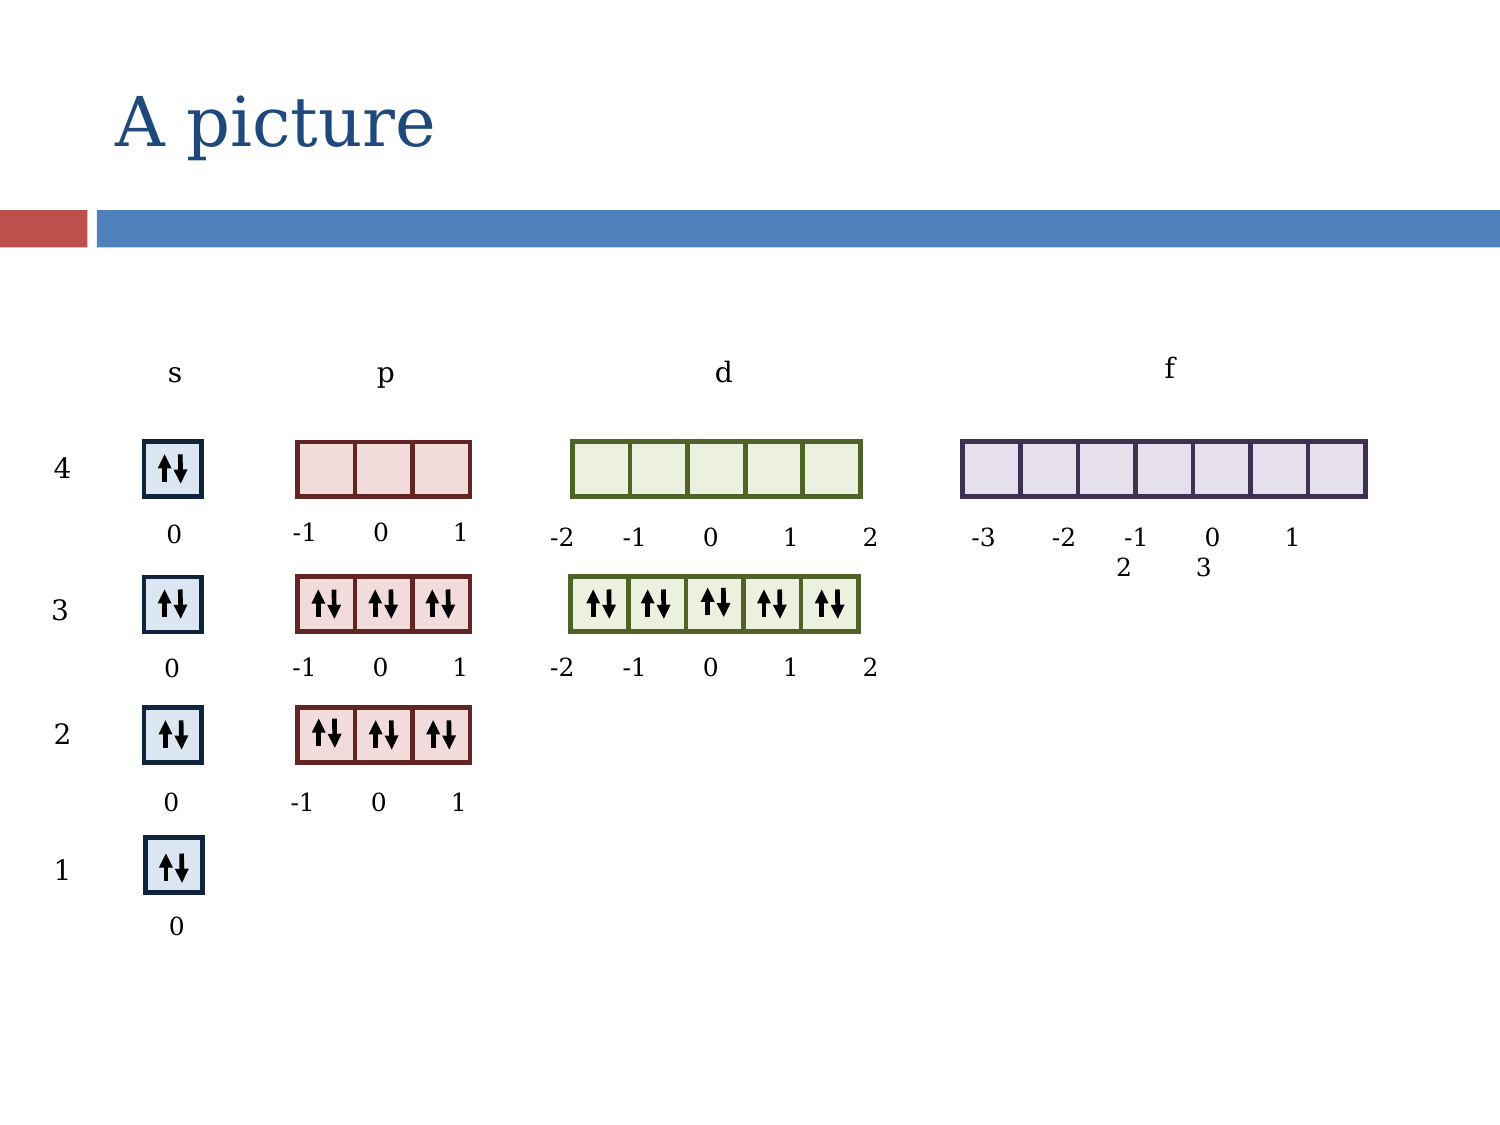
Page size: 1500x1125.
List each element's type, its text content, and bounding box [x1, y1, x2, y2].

text_box [144, 837, 204, 894]
text_box [143, 440, 202, 497]
text_box d [700, 347, 744, 396]
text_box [297, 576, 470, 632]
text_box 3 [36, 584, 80, 633]
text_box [962, 441, 1366, 497]
text_box -1 0 1 [171, 509, 591, 555]
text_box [432, 589, 449, 619]
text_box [570, 576, 859, 632]
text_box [572, 441, 861, 497]
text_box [375, 589, 392, 619]
text_box f [1149, 343, 1193, 392]
text_box s [153, 347, 197, 396]
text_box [821, 589, 838, 619]
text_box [763, 589, 781, 619]
text_box 0 [0, 510, 384, 556]
text_box p [362, 347, 406, 396]
text_box -2 -1 0 1 2 [505, 644, 924, 690]
text_box [143, 706, 202, 763]
text_box -2 -1 0 1 2 [505, 514, 924, 559]
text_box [707, 587, 724, 617]
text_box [297, 707, 470, 763]
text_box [164, 454, 181, 484]
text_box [433, 720, 450, 750]
text_box 4 [38, 442, 82, 492]
text_box 0 [0, 645, 382, 691]
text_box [165, 853, 183, 883]
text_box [297, 441, 470, 497]
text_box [593, 589, 610, 619]
text_box -1 0 1 [381, 779, 589, 824]
text_box -1 0 1 [171, 644, 590, 689]
text_box 0 [0, 902, 386, 948]
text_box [318, 589, 335, 619]
text_box [143, 576, 202, 633]
text_box 2 [38, 708, 82, 758]
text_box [375, 720, 392, 750]
text_box 1 [38, 845, 82, 894]
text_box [165, 720, 182, 750]
title A picture [100, 37, 1438, 200]
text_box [164, 589, 181, 619]
text_box -3 -2 -1 0 1 2 3 [954, 514, 1374, 589]
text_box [318, 718, 335, 748]
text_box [647, 589, 664, 619]
text_box 0 [0, 778, 381, 824]
